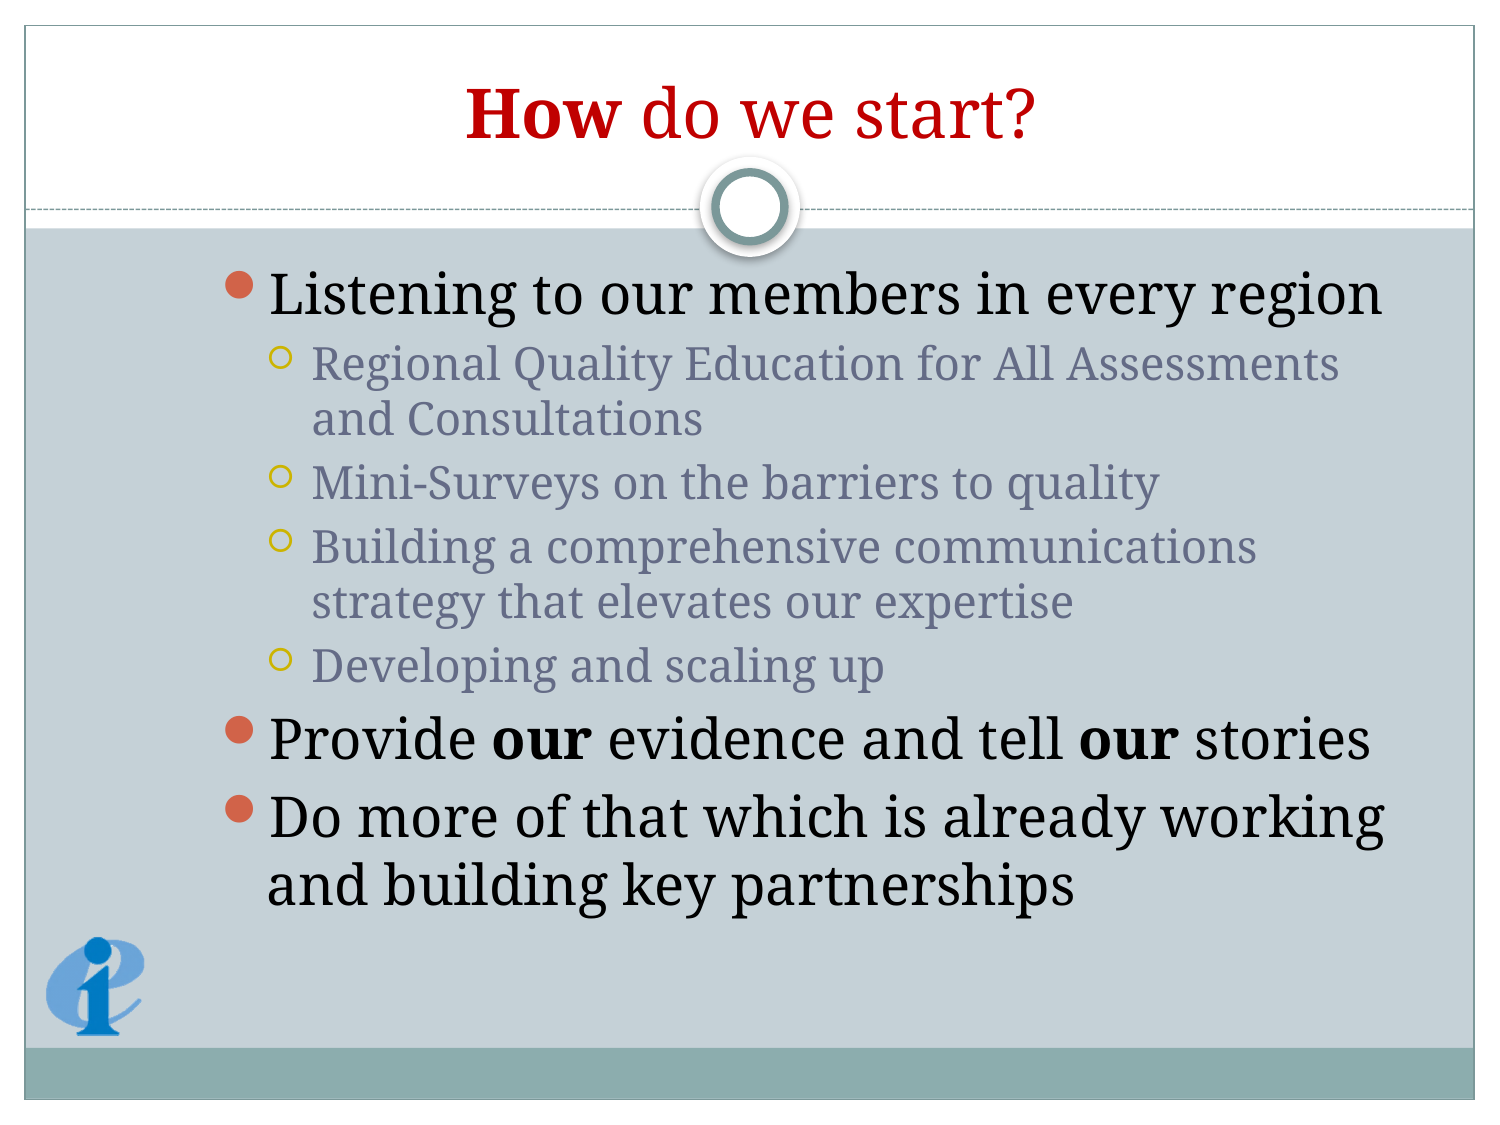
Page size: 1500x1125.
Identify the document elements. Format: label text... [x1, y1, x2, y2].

list Listening to our members in every region Regional Quality Education for All Assessments and Consultations Mini-Surveys on the barriers to quality Building a comprehensive communications strategy that elevates our expertise Developing and scaling up Provide our evidence and tell our stories Do more of that which is already working and building key partnerships [206, 250, 1445, 1042]
picture [41, 928, 158, 1043]
title How do we start? [76, 0, 1427, 160]
